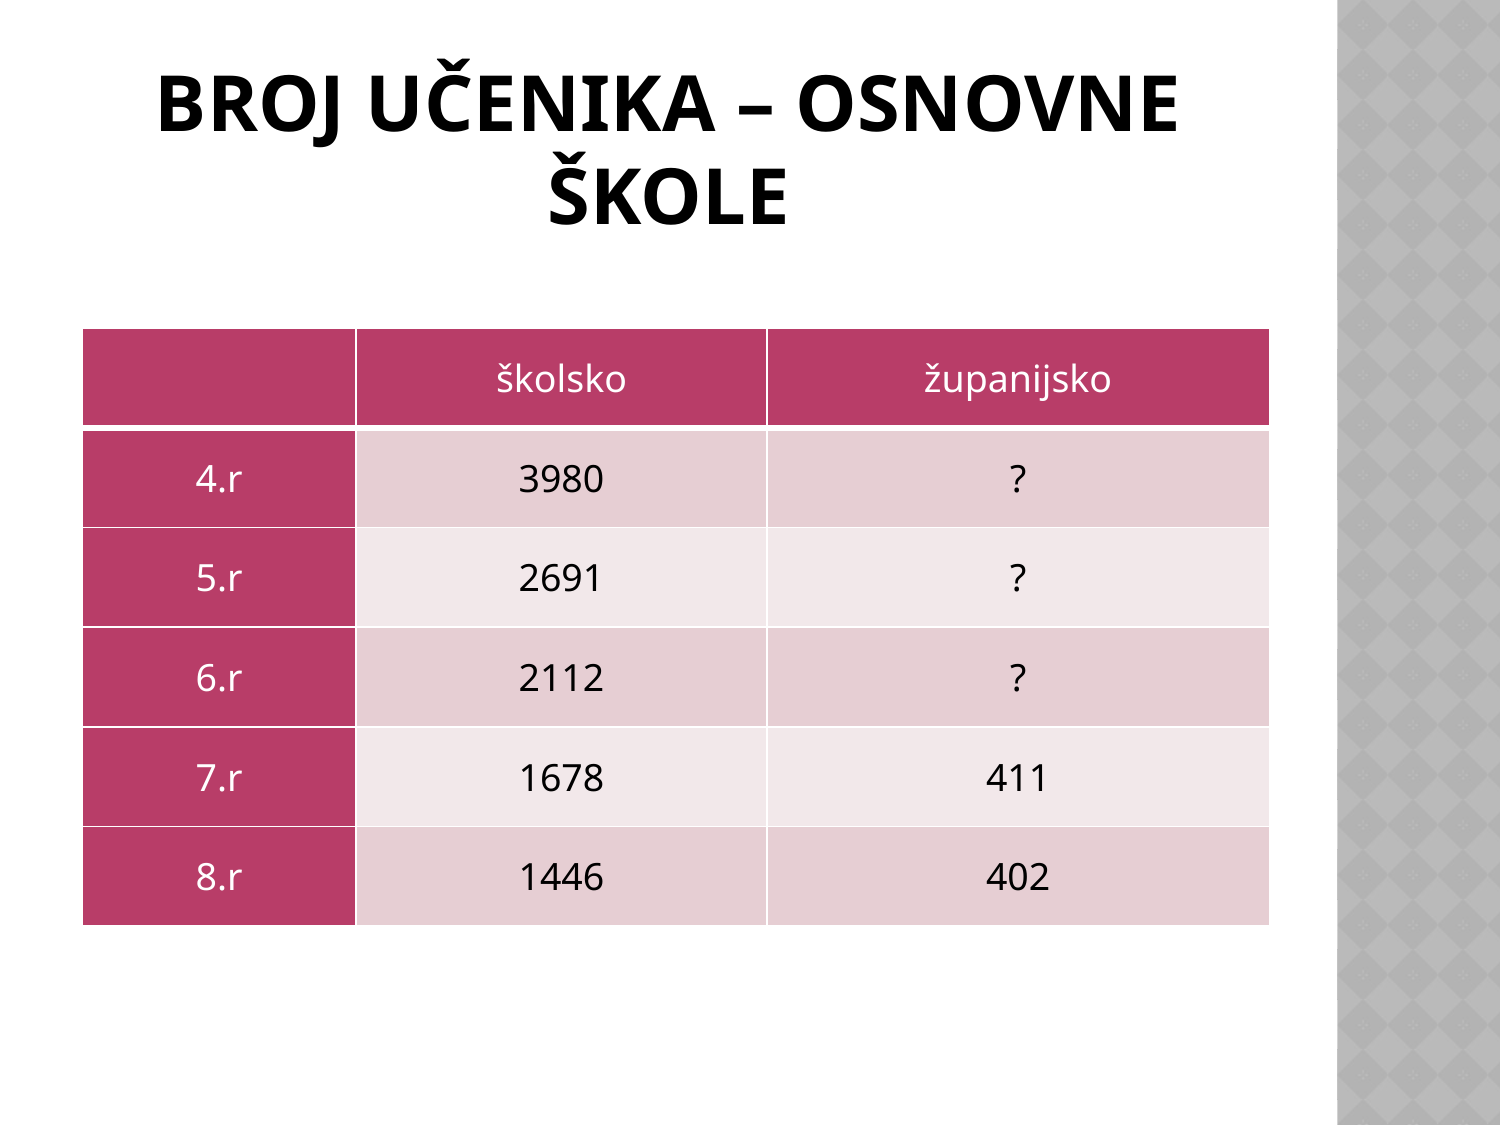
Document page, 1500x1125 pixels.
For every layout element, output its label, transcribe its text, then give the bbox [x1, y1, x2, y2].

table_cell 411 [768, 728, 1269, 826]
table_header [83, 329, 355, 425]
table_cell 1678 [357, 728, 766, 826]
table_header školsko [357, 329, 766, 425]
table_cell 8.r [83, 827, 355, 925]
table_cell 402 [768, 827, 1269, 925]
table_cell ? [768, 528, 1269, 626]
table_cell 4.r [83, 431, 355, 527]
table_cell 7.r [83, 728, 355, 826]
table_cell 2112 [357, 628, 766, 726]
table_header županijsko [768, 329, 1269, 425]
table_cell 3980 [357, 431, 766, 527]
table_cell ? [768, 628, 1269, 726]
table_cell 1446 [357, 827, 766, 925]
table_cell 2691 [357, 528, 766, 626]
title Broj učenika – Osnovne škole [75, 52, 1263, 240]
table_cell 5.r [83, 528, 355, 626]
table_cell ? [768, 431, 1269, 527]
table_cell 6.r [83, 628, 355, 726]
